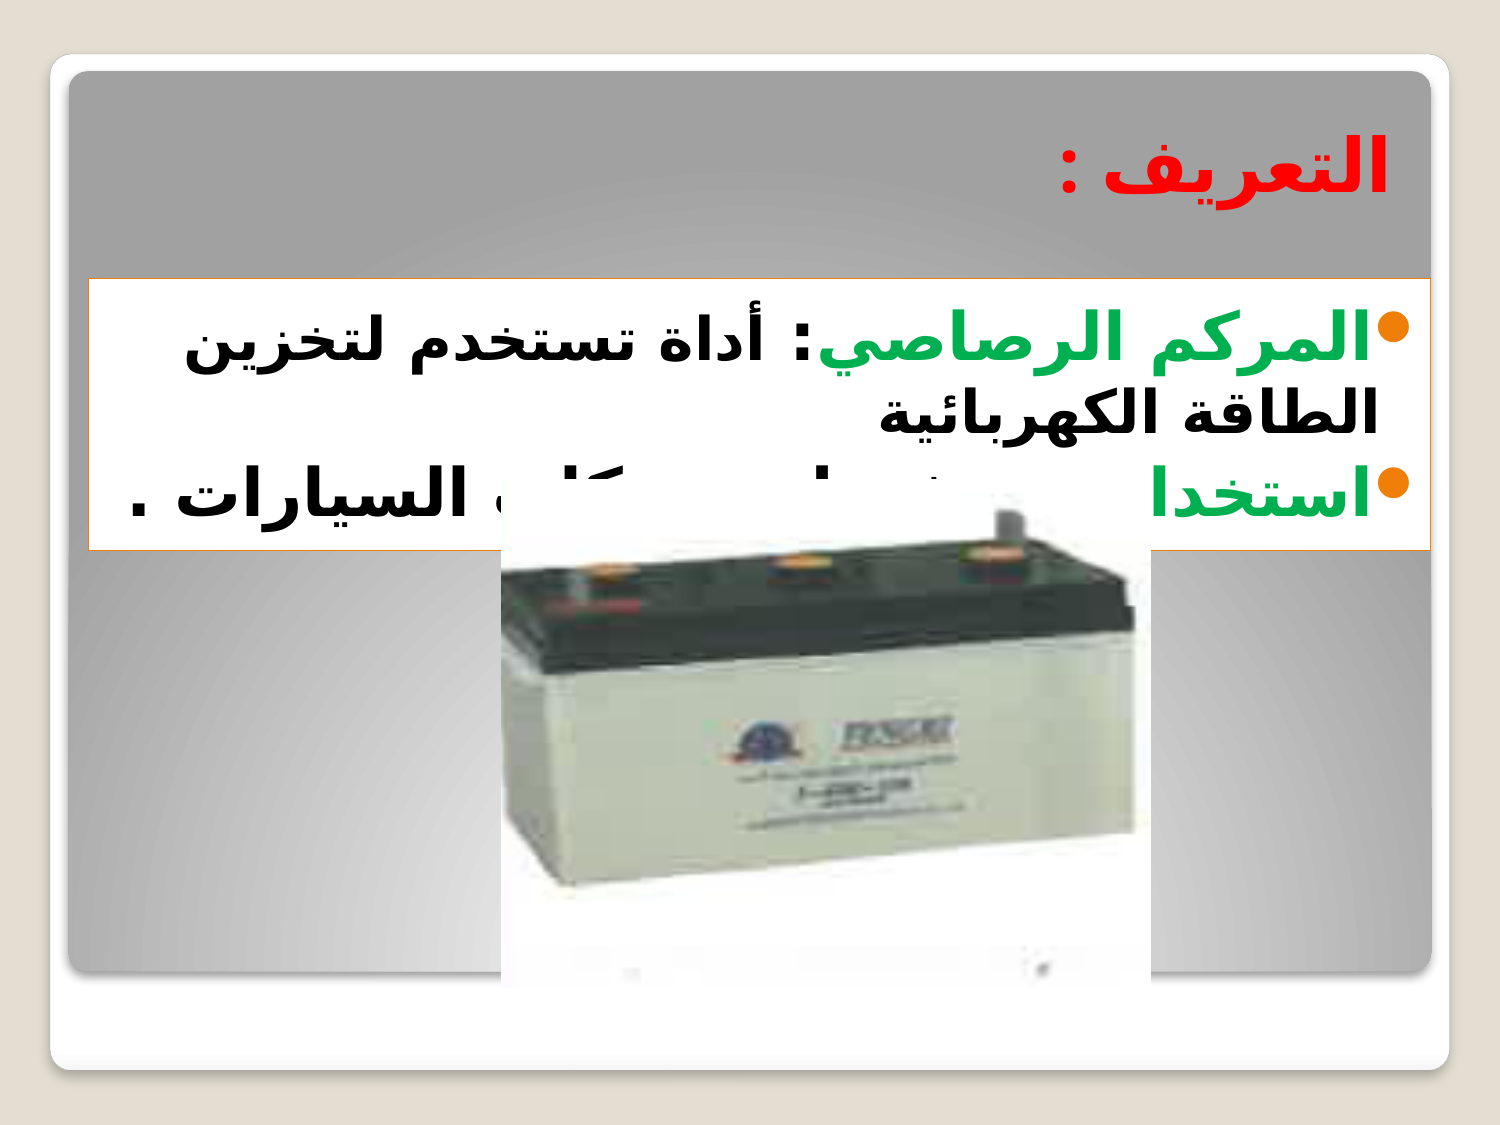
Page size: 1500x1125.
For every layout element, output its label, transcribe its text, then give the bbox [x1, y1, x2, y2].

picture [501, 479, 1151, 988]
list المركم الرصاصي: أداة تستخدم لتخزين الطاقة الكهربائية استخدامه : تشغيل محركات السيارات . [88, 278, 1431, 551]
title التعريف : [64, 66, 1408, 216]
